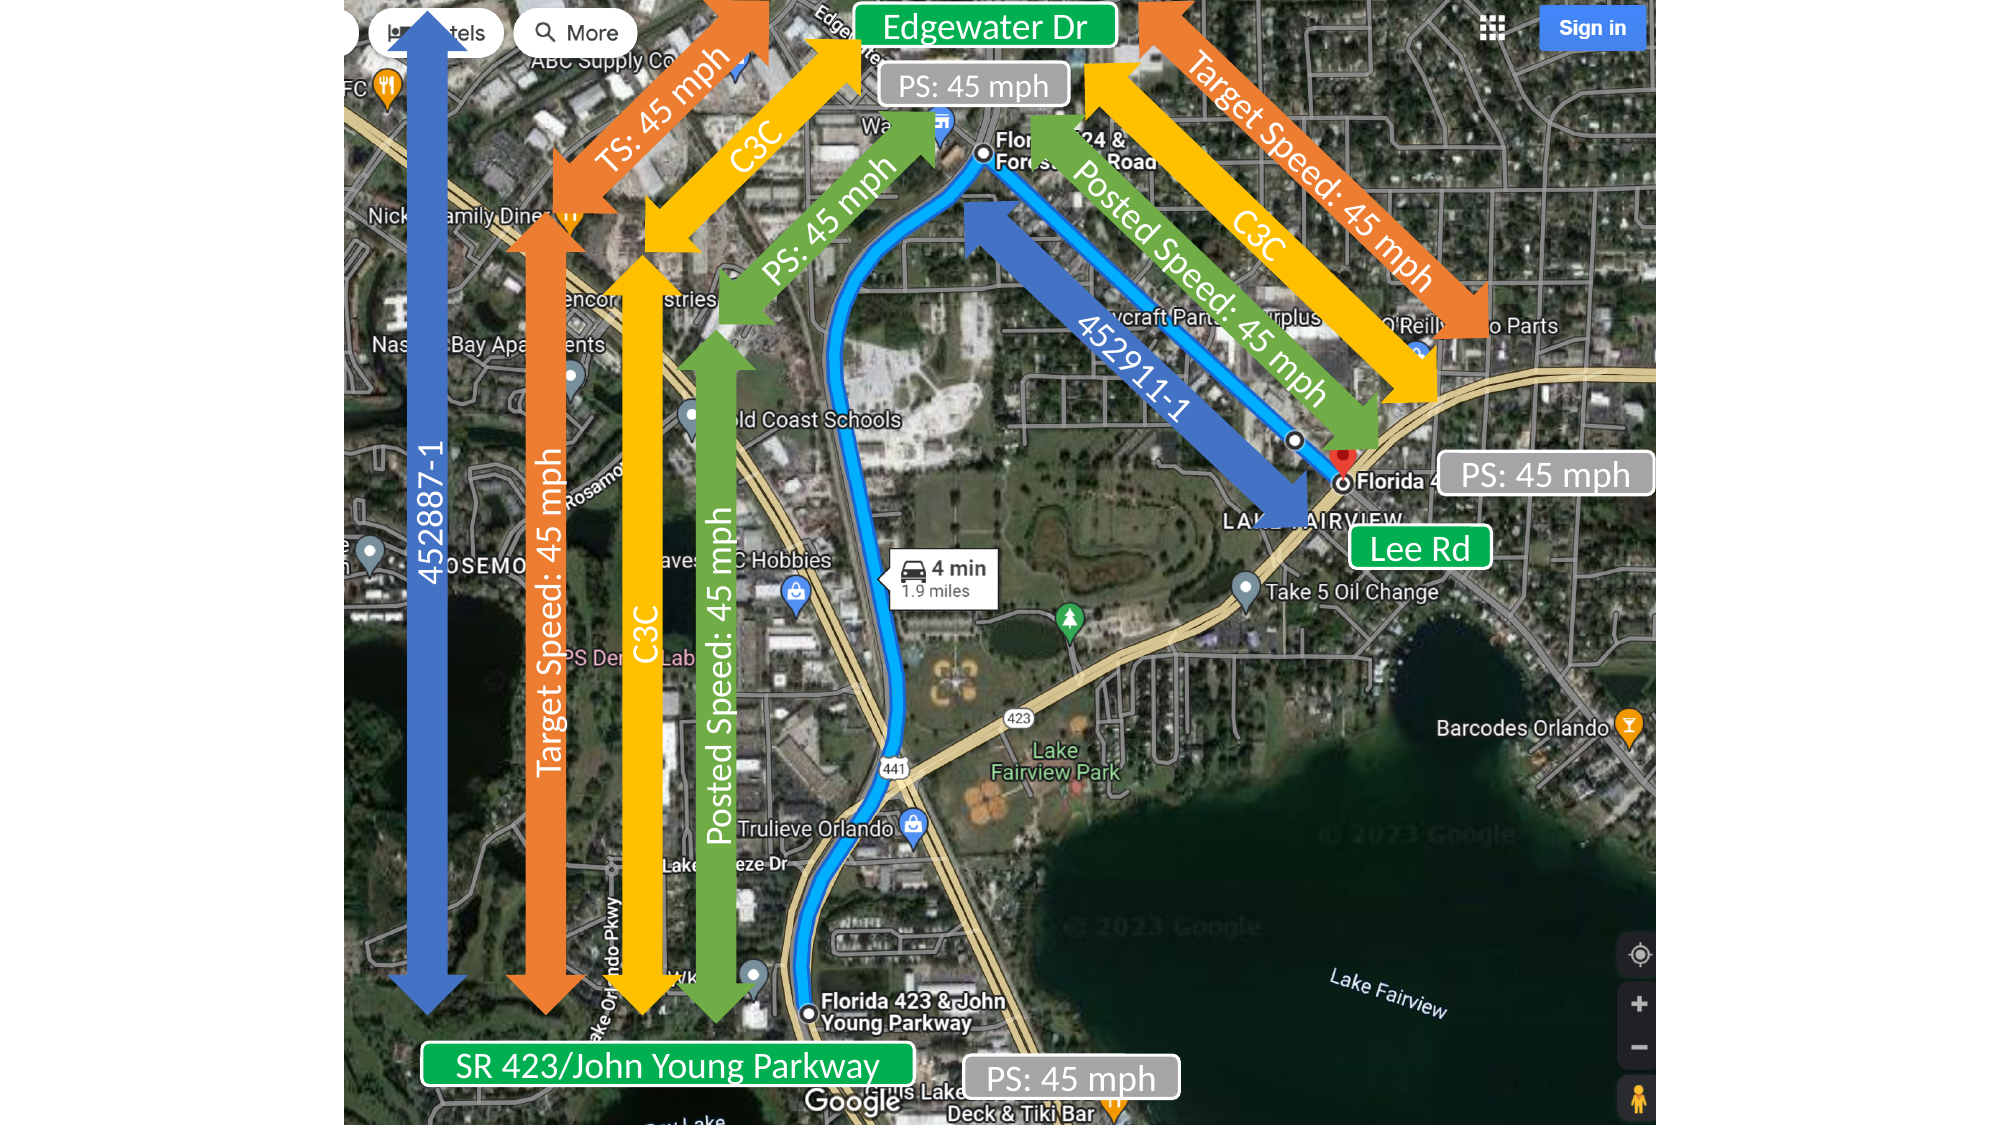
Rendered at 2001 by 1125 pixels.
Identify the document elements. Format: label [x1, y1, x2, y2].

picture [344, 0, 1656, 1125]
